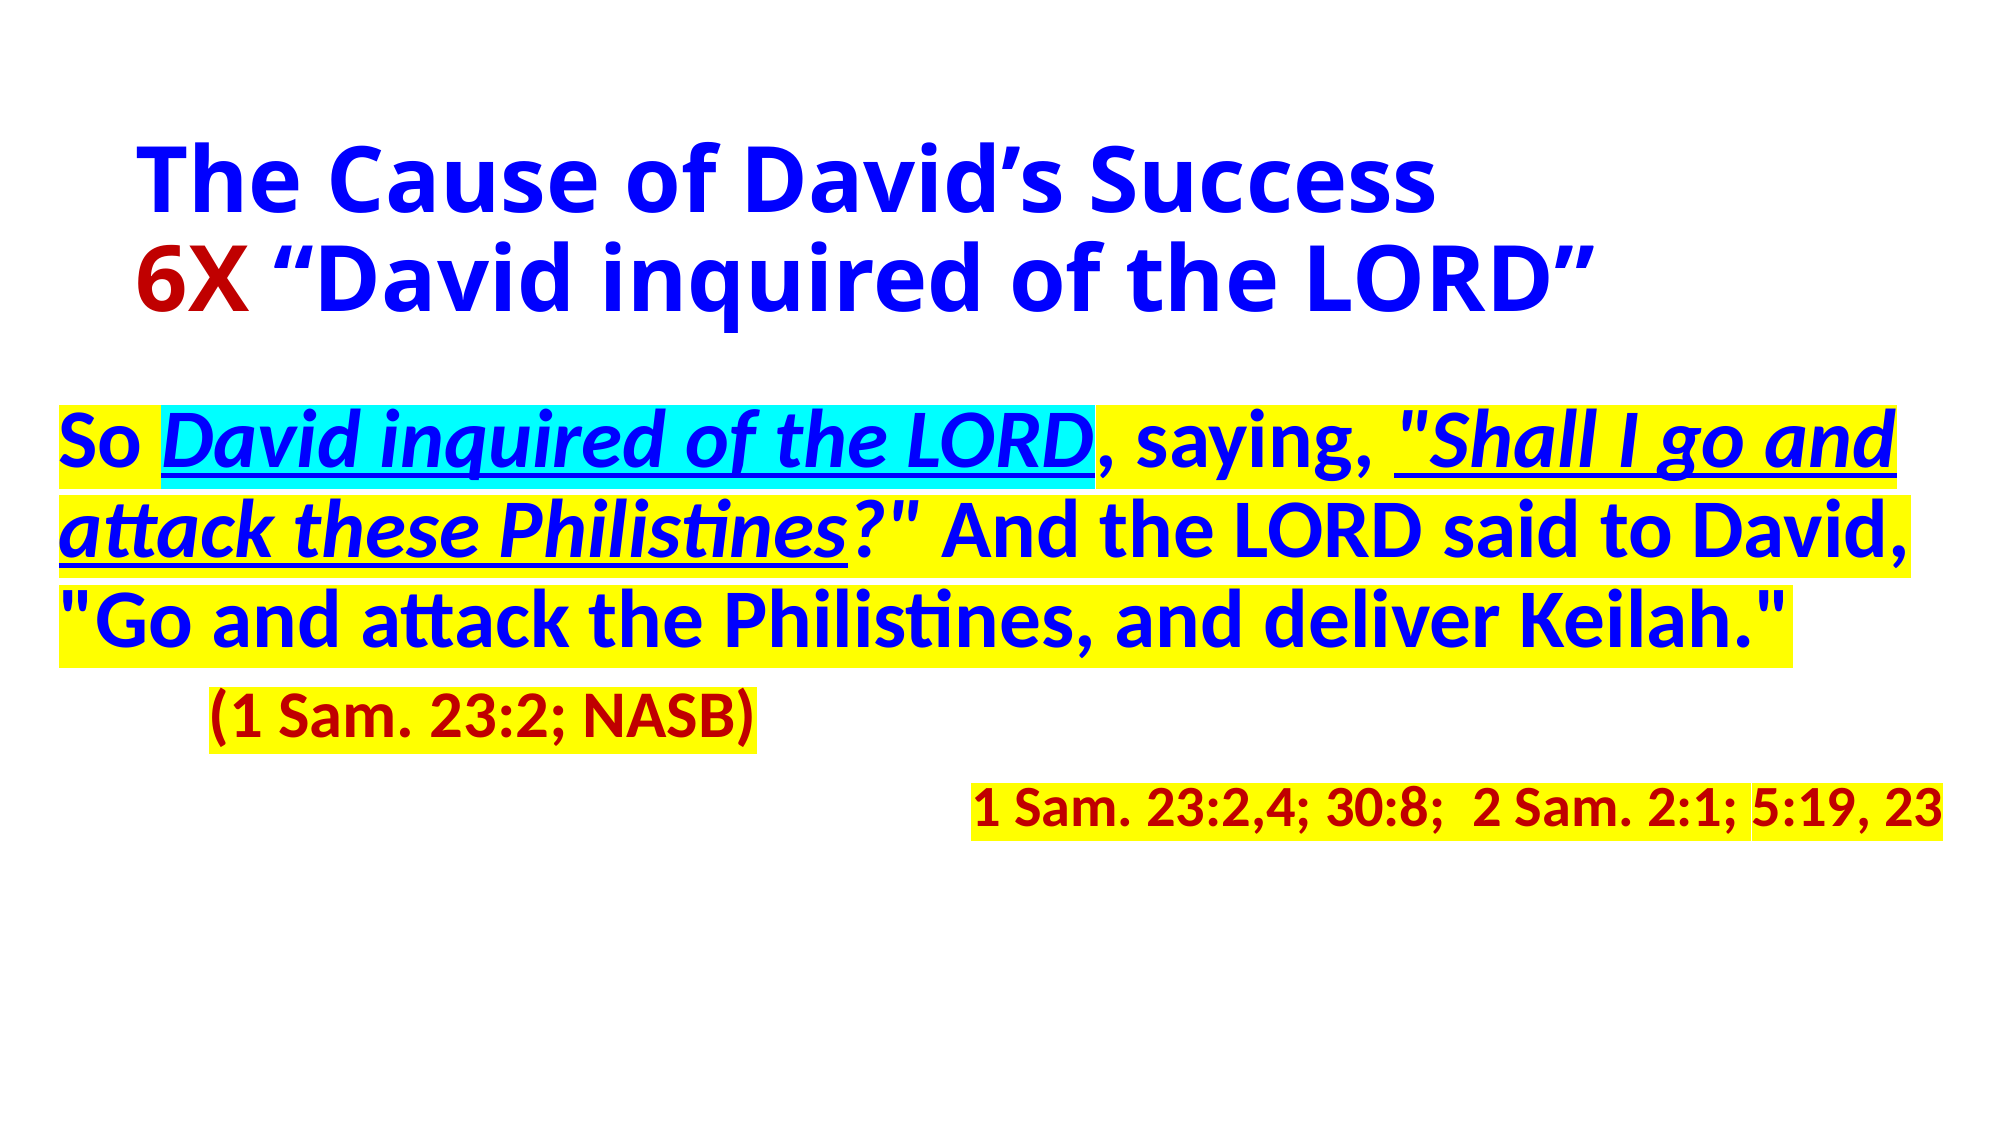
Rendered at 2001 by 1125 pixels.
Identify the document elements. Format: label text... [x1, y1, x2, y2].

title The Cause of David’s Success 6X “David inquired of the LORD” [120, 101, 2000, 364]
list So David inquired of the LORD, saying, "Shall I go and attack these Philistines?" And the LORD said to David, "Go and attack the Philistines, and deliver Keilah." (1 Sam. 23:2; NASB) 1 Sam. 23:2,4; 30:8; 2 Sam. 2:1; 5:19, 23 [43, 388, 1959, 1107]
